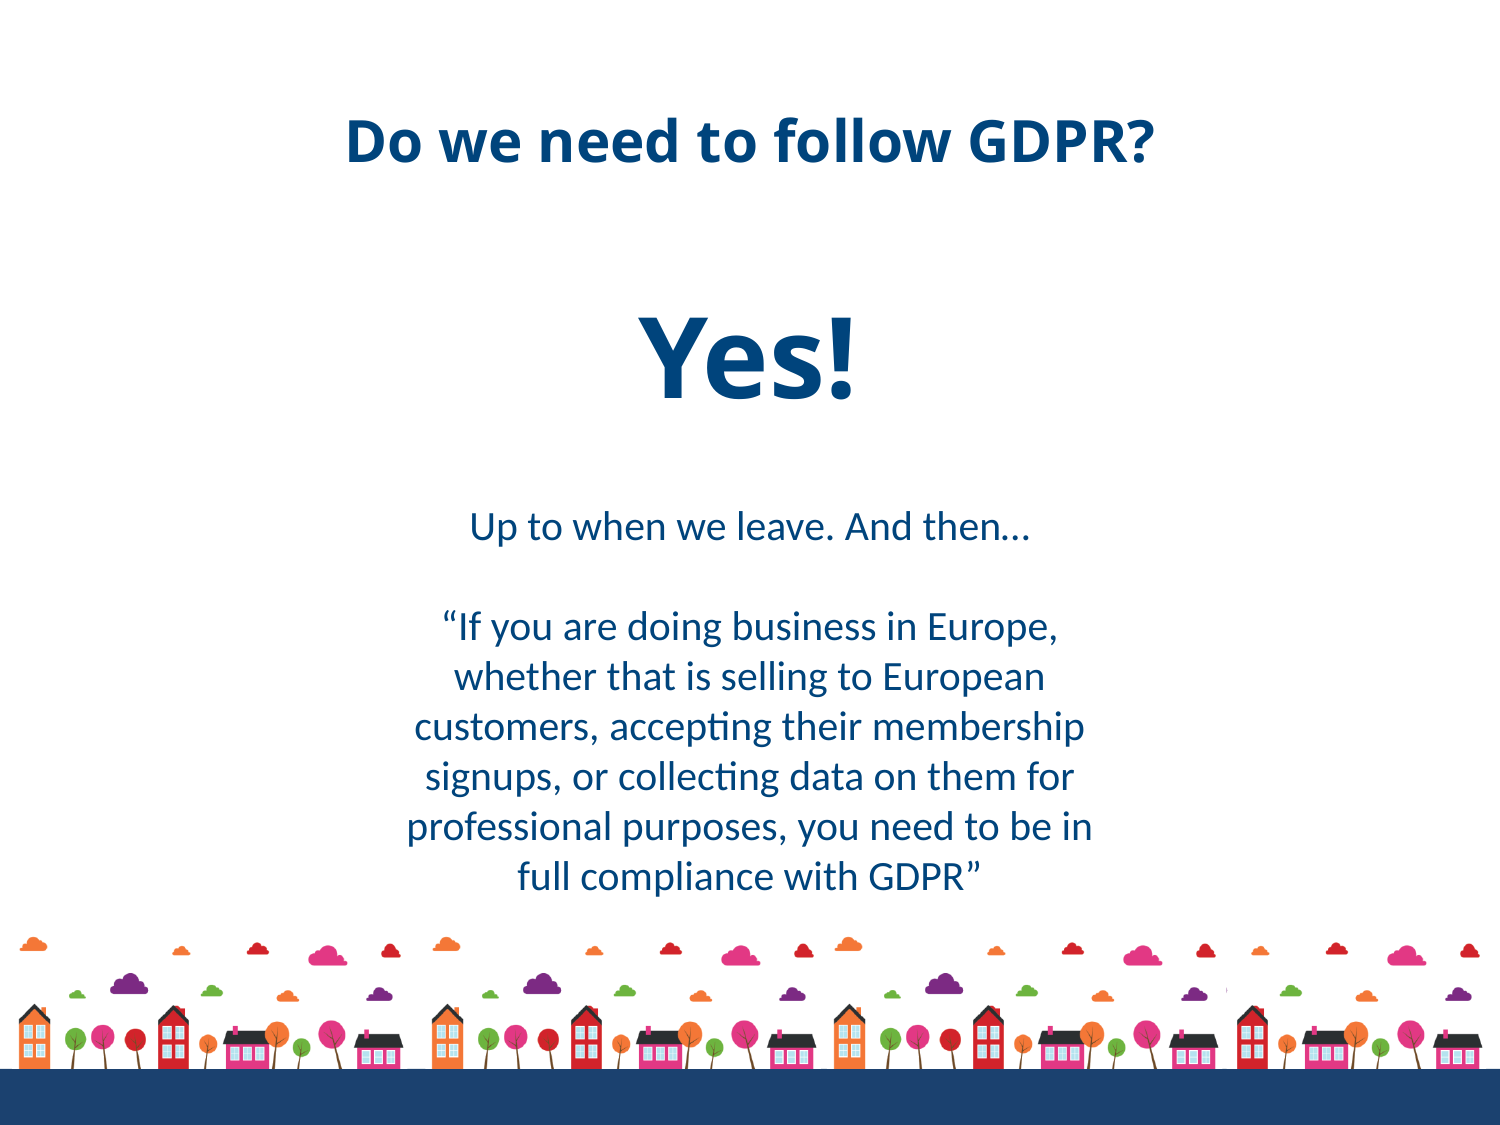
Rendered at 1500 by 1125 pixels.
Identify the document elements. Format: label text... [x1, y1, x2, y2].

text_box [0, 933, 1500, 1125]
text_box Up to when we leave. And then… “If you are doing business in Europe, whether that is selling to European customers, accepting their membership signups, or collecting data on them for professional purposes, you need to be in full compliance with GDPR” [374, 491, 1125, 907]
list Yes! [623, 278, 873, 426]
title Do we need to follow GDPR? [75, 45, 1425, 233]
